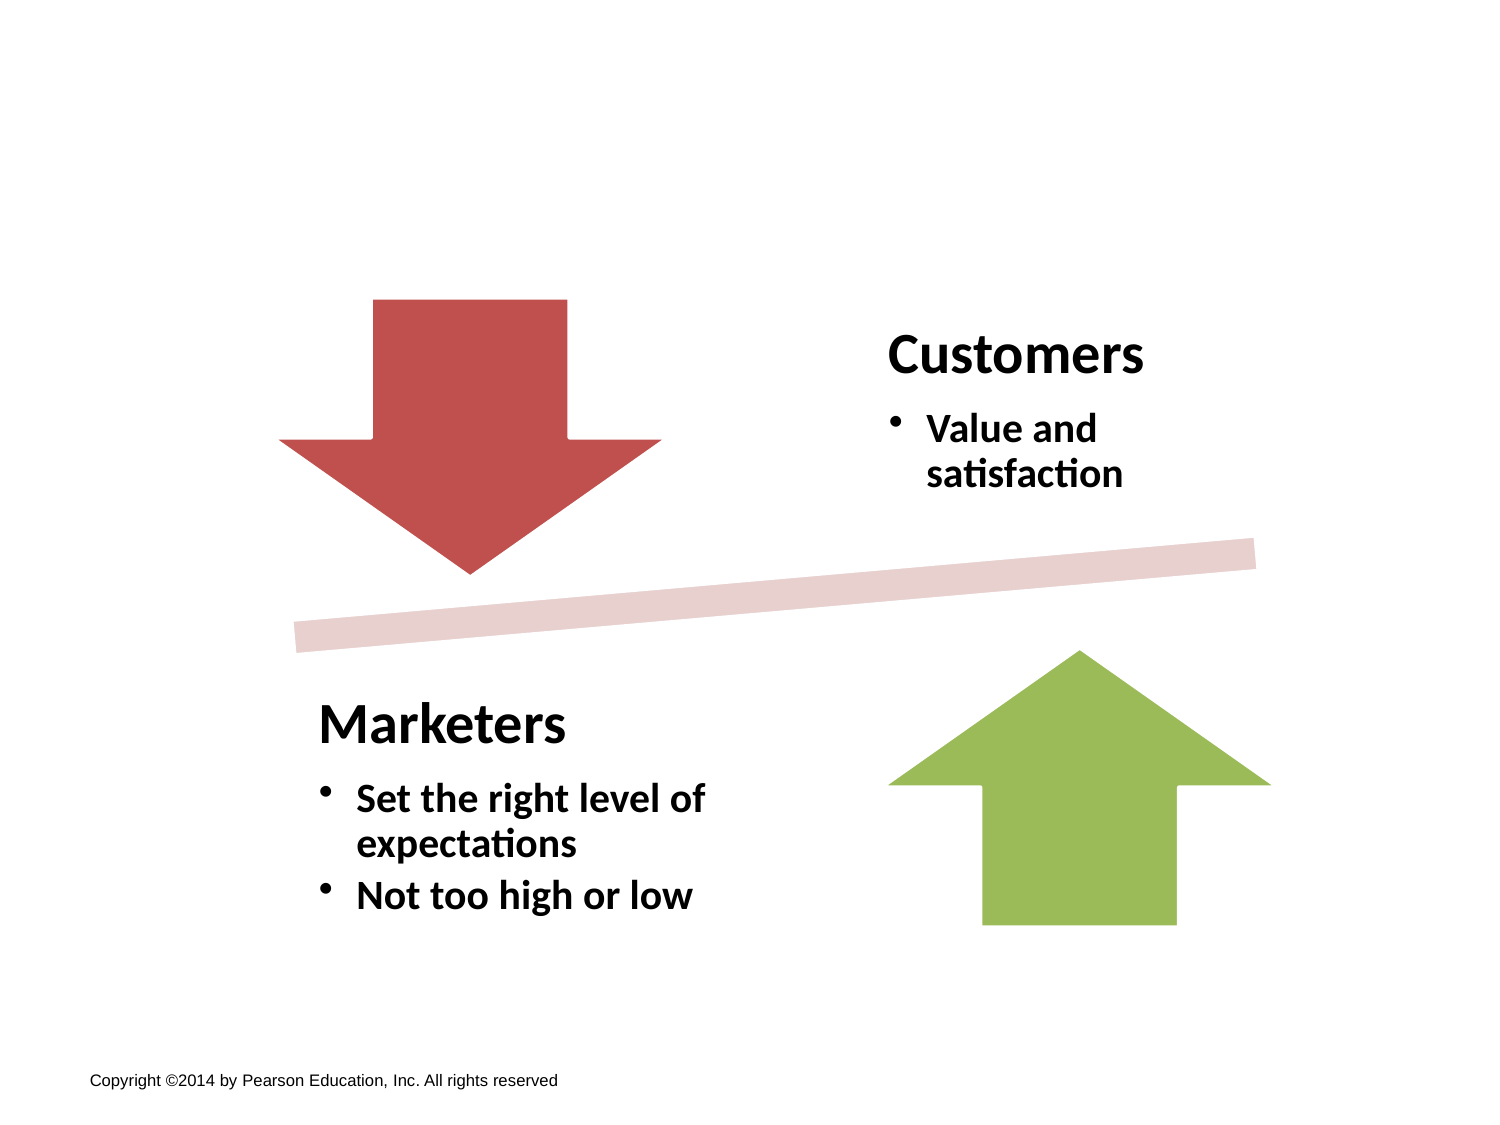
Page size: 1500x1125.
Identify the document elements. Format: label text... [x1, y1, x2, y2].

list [112, 262, 1438, 963]
text_box Copyright ©2014 by Pearson Education, Inc. All rights reserved [74, 1062, 825, 1098]
